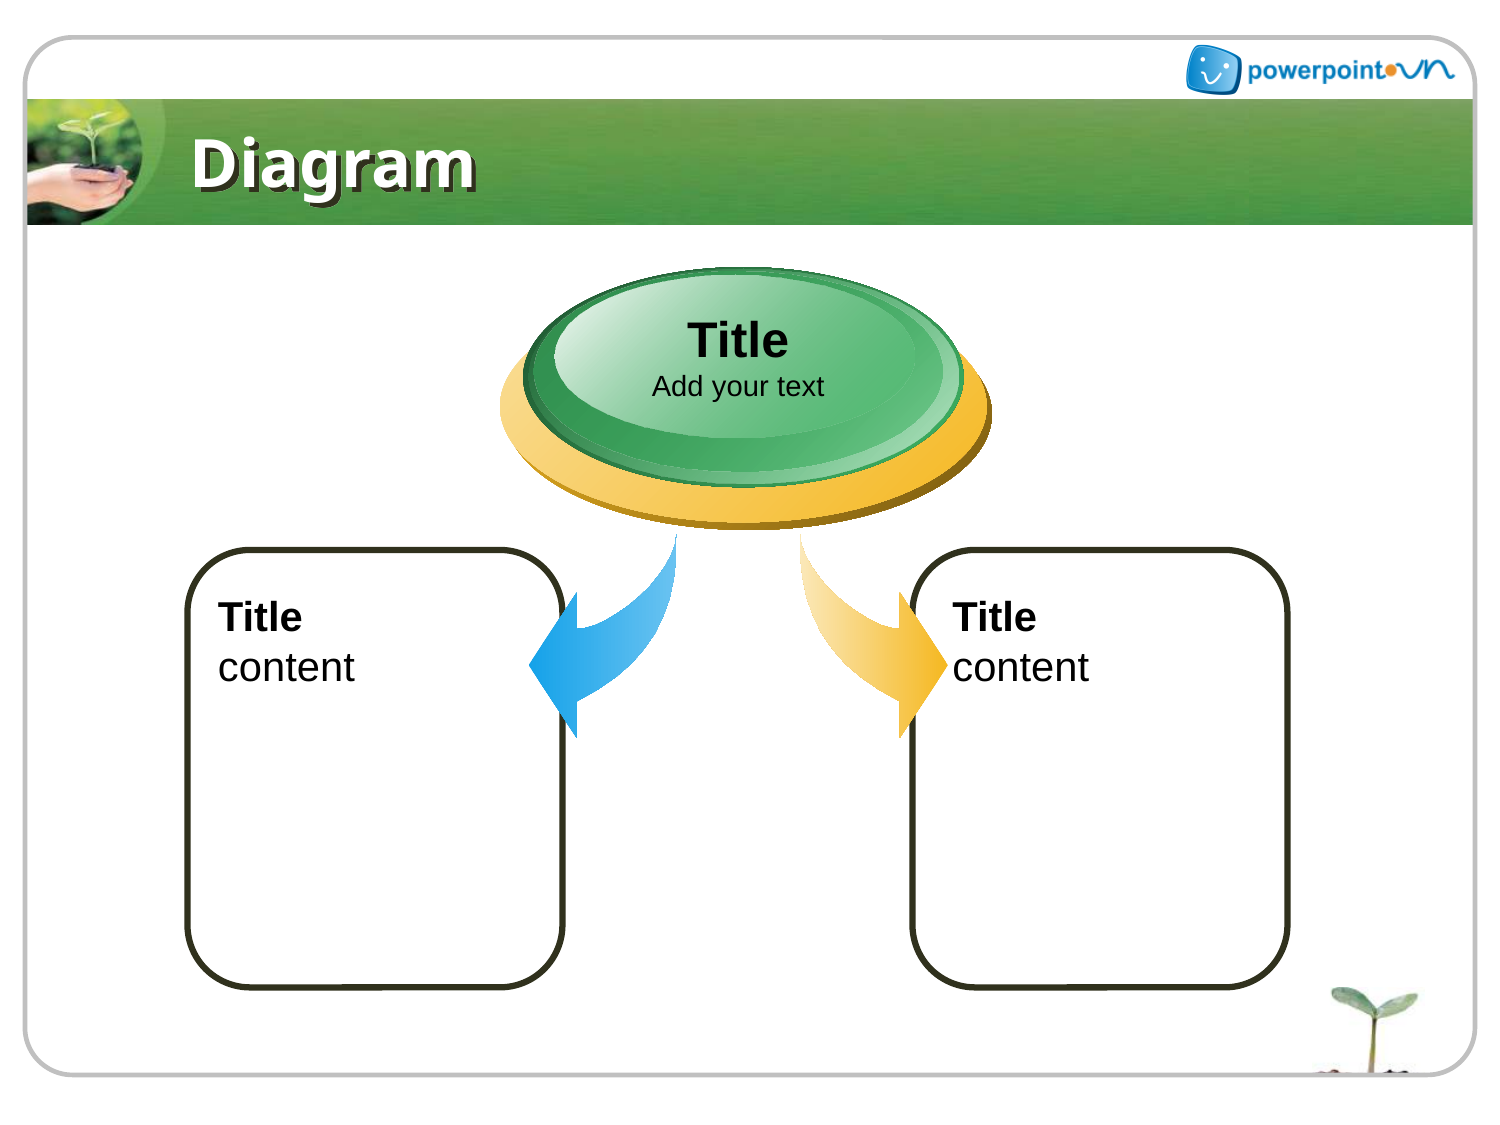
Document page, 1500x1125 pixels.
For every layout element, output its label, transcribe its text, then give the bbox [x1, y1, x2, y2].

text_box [499, 267, 992, 530]
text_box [187, 549, 563, 988]
title Diagram [174, 117, 1429, 205]
picture [1312, 987, 1425, 1072]
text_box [912, 549, 1288, 988]
text_box [798, 533, 948, 738]
picture [1183, 43, 1466, 96]
text_box [799, 534, 912, 738]
text_box [563, 534, 677, 738]
picture [28, 99, 1472, 225]
